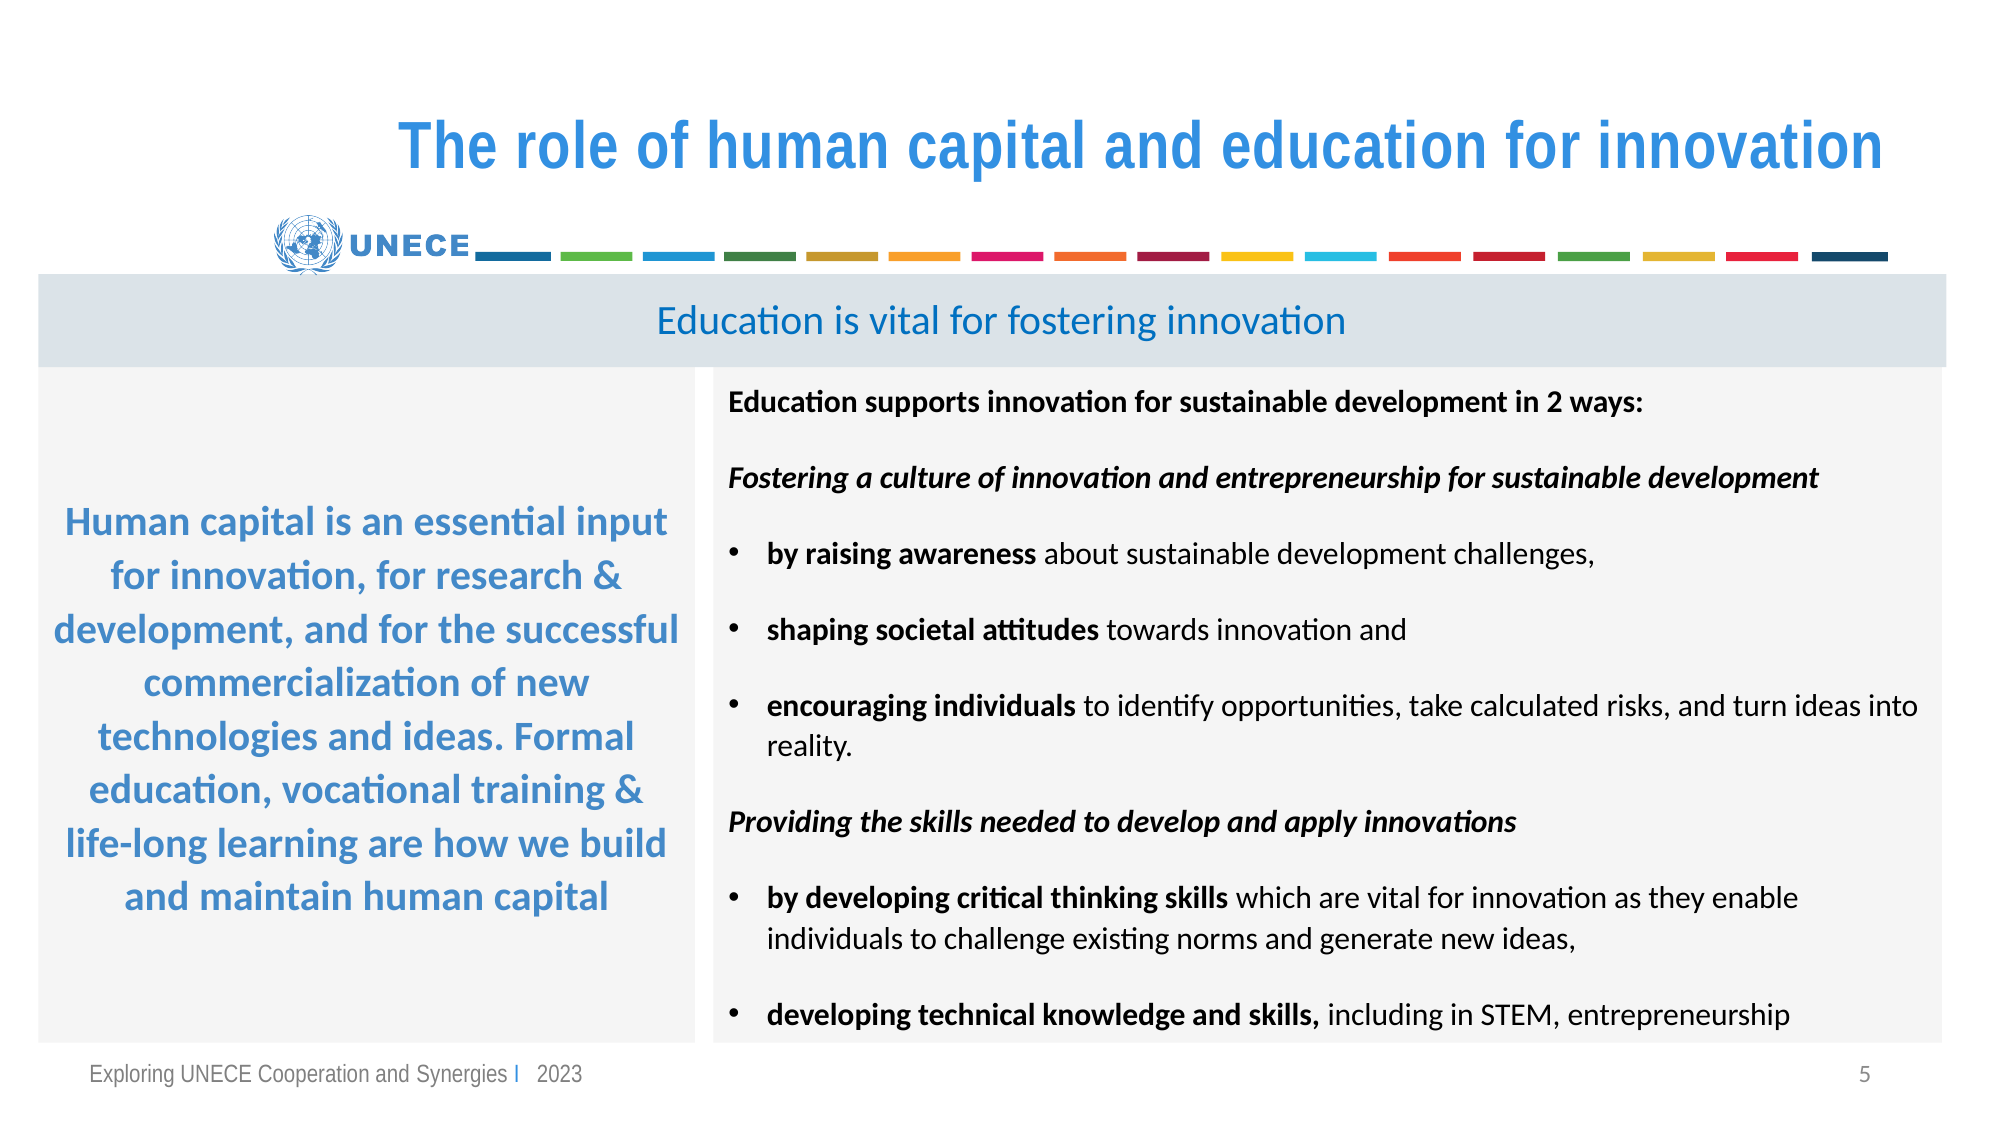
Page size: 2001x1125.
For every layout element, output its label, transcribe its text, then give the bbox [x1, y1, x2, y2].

list Education is vital for fostering innovation [38, 274, 1947, 368]
slide_number 5 [1744, 1043, 1887, 1103]
picture [267, 215, 469, 274]
text_box The role of human capital and education for innovation [302, 60, 1902, 223]
text_box Education supports innovation for sustainable development in 2 ways: Fostering a culture of innovation and entrepreneurship for sustainable development by raising awareness about sustainable development challenges, shaping societal attitudes towards innovation and encouraging individuals to identify opportunities, take calculated risks, and turn ideas into reality. Providing the skills needed to develop and apply innovations by developing critical thinking skills which are vital for innovation as they enable individuals to challenge existing norms and generate new ideas, developing technical knowledge and skills, including in STEM, entrepreneurship [713, 367, 1942, 1043]
text_box Human capital is an essential input for innovation, for research & development, and for the successful commercialization of new technologies and ideas. Formal education, vocational training & life-long learning are how we build and maintain human capital [38, 367, 695, 1043]
